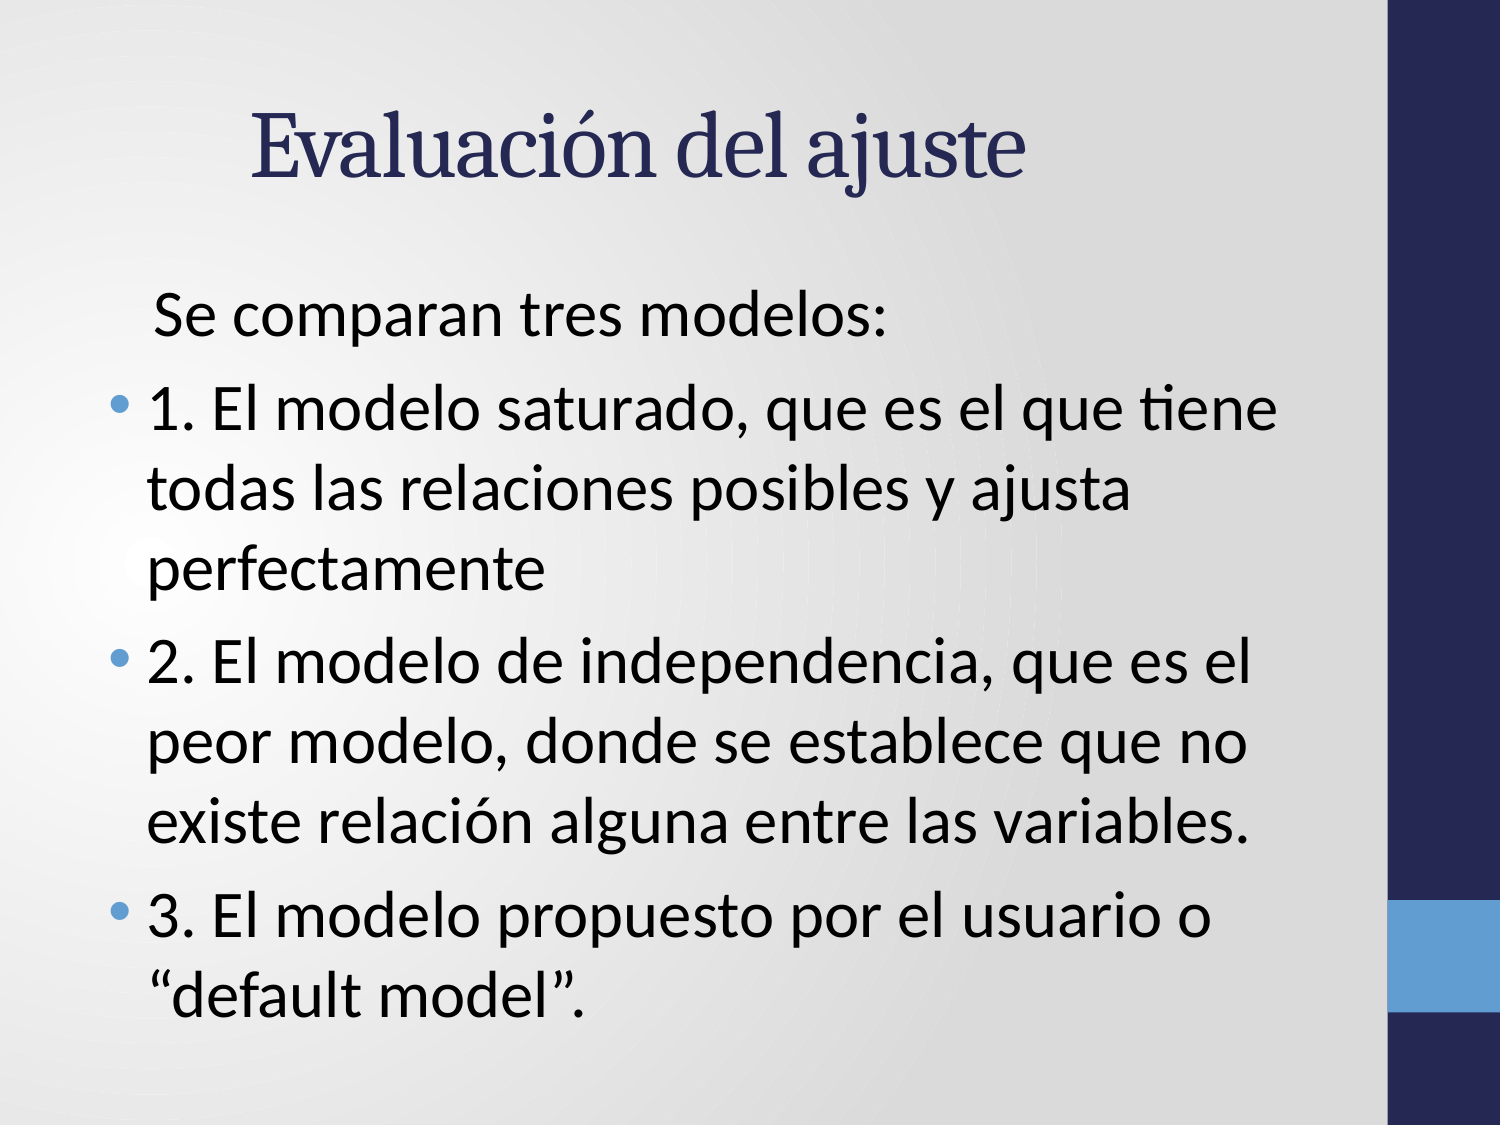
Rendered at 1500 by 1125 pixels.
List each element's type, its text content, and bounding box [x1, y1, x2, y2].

title Evaluación del ajuste [75, 45, 1325, 233]
list Se comparan tres modelos: 1. El modelo saturado, que es el que tiene todas las relaciones posibles y ajusta perfectamente 2. El modelo de independencia, que es el peor modelo, donde se establece que no existe relación alguna entre las variables. 3. El modelo propuesto por el usuario o “default model”. [75, 262, 1325, 1050]
